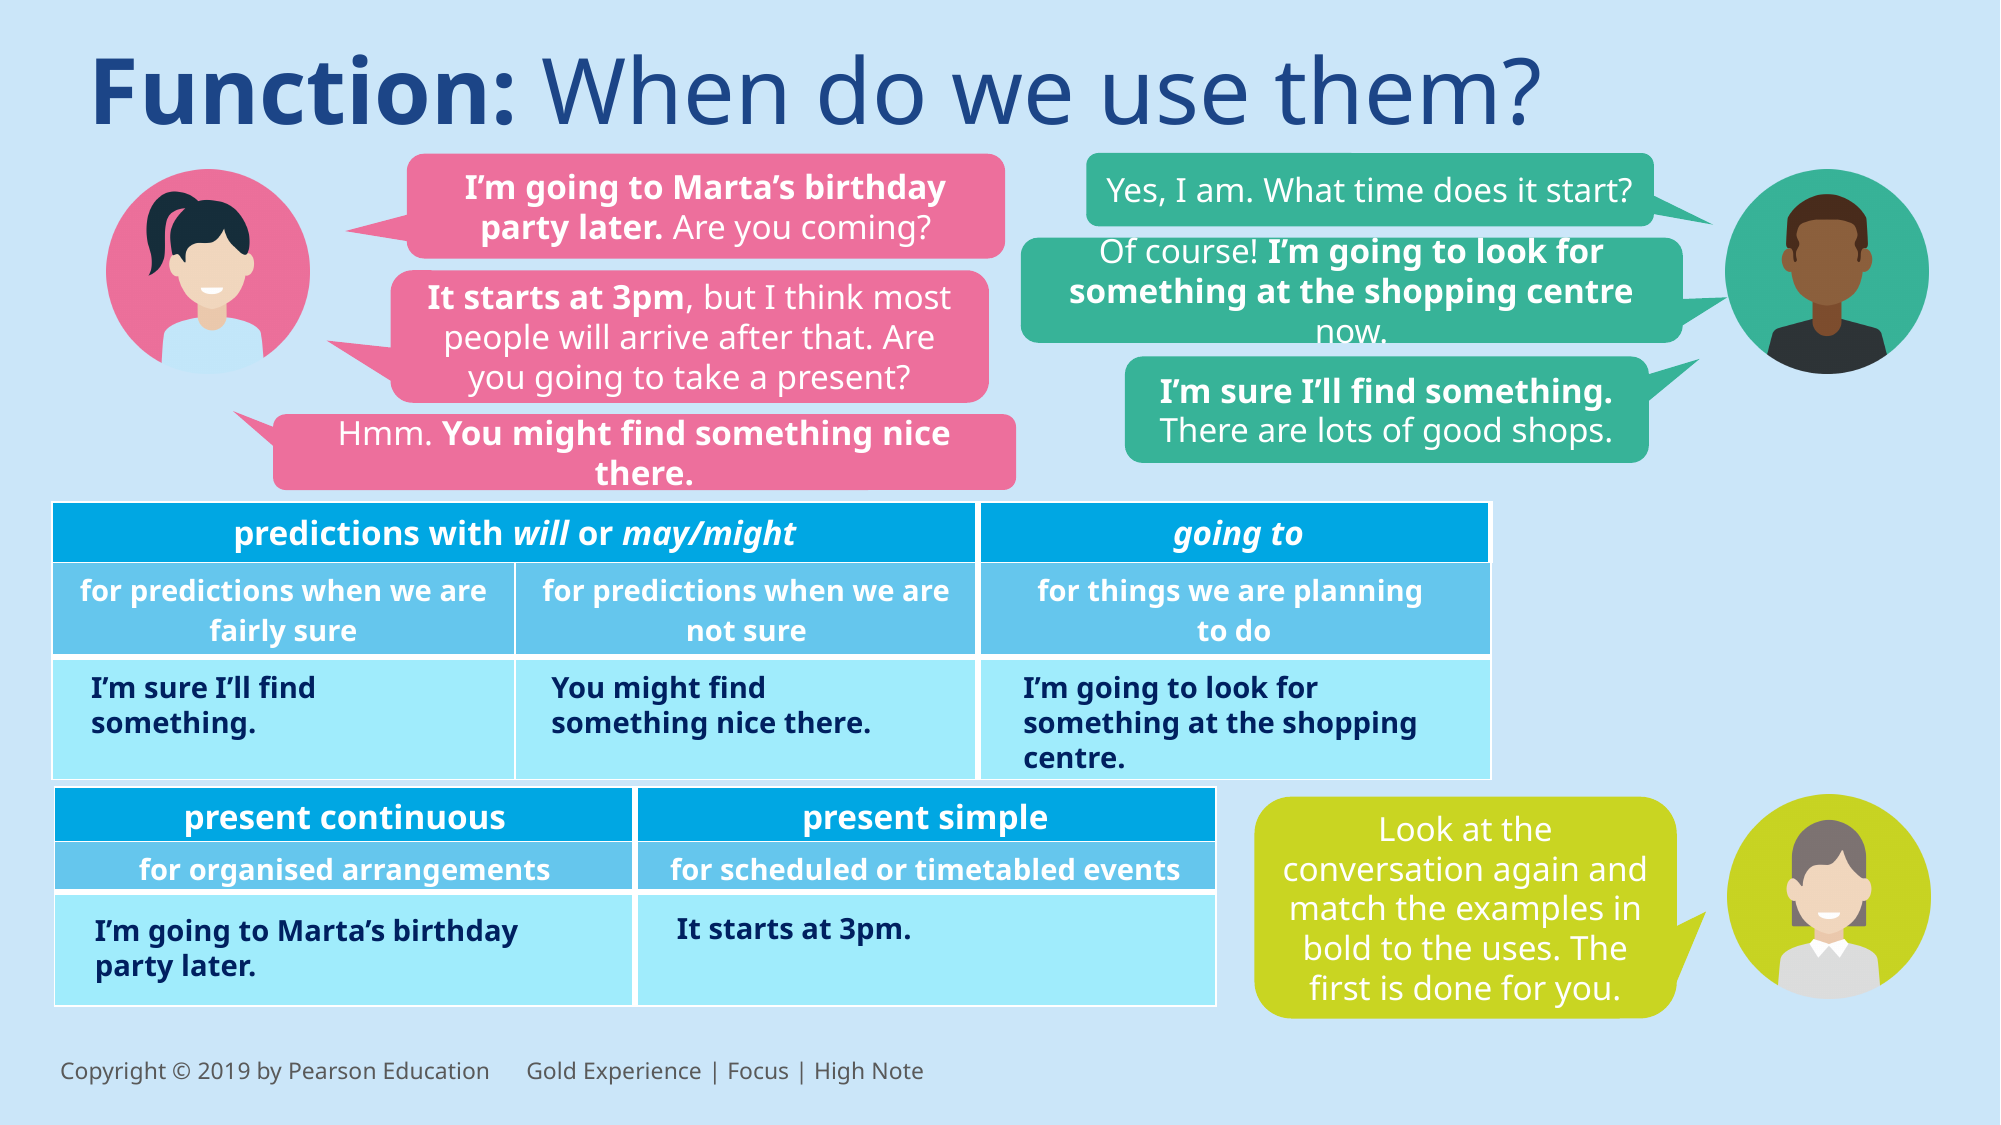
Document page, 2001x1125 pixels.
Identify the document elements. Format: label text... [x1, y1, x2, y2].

table_cell for organised arrangements [55, 842, 632, 889]
picture [106, 169, 311, 374]
text_box Look at the conversation again and match the examples in bold to the uses. The first is done for you. [1252, 794, 1708, 1021]
table_cell for scheduled or timetabled events [638, 842, 1215, 889]
title Function: When do we use them? [73, 37, 1879, 253]
table_header present simple [638, 788, 1215, 841]
table_header predictions with will or may/might [53, 503, 975, 562]
table_cell [516, 660, 975, 779]
table_header going to [981, 503, 1488, 562]
text_box I’m sure I’ll find something. [76, 662, 418, 747]
text_box I’m going to Marta’s birthday party later. Are you coming? [343, 151, 1008, 261]
table_cell [981, 660, 1490, 779]
text_box It starts at 3pm. [662, 903, 1149, 954]
text_box I’m sure I’ll find something. There are lots of good shops. [1122, 354, 1702, 466]
table_header present continuous [55, 788, 632, 841]
text_box Of course! I’m going to look for something at the shopping centre now. [1018, 235, 1719, 345]
table_cell [55, 895, 632, 1005]
text_box Yes, I am. What time does it start? [1084, 150, 1716, 229]
text_box Hmm. You might find something nice there. [231, 409, 1019, 493]
table_cell [53, 660, 514, 779]
text_box I’m going to Marta’s birthday party later. [80, 904, 567, 990]
picture [1724, 169, 1929, 374]
text_box I’m going to look for something at the shopping centre. [1008, 662, 1491, 782]
table_cell for predictions when we are not sure [516, 563, 975, 654]
table_cell for predictions when we are fairly sure [53, 563, 514, 654]
footer Copyright © 2019 by Pearson Education Gold Experience | Focus | High Note [45, 1040, 1084, 1101]
table_cell for things we are planning to do [981, 563, 1490, 654]
table_cell [638, 895, 1215, 1005]
text_box You might find something nice there. [536, 662, 929, 747]
text_box It starts at 3pm, but I think most people will arrive after that. Are you going to take a present? [324, 268, 992, 405]
picture [1727, 794, 1932, 999]
